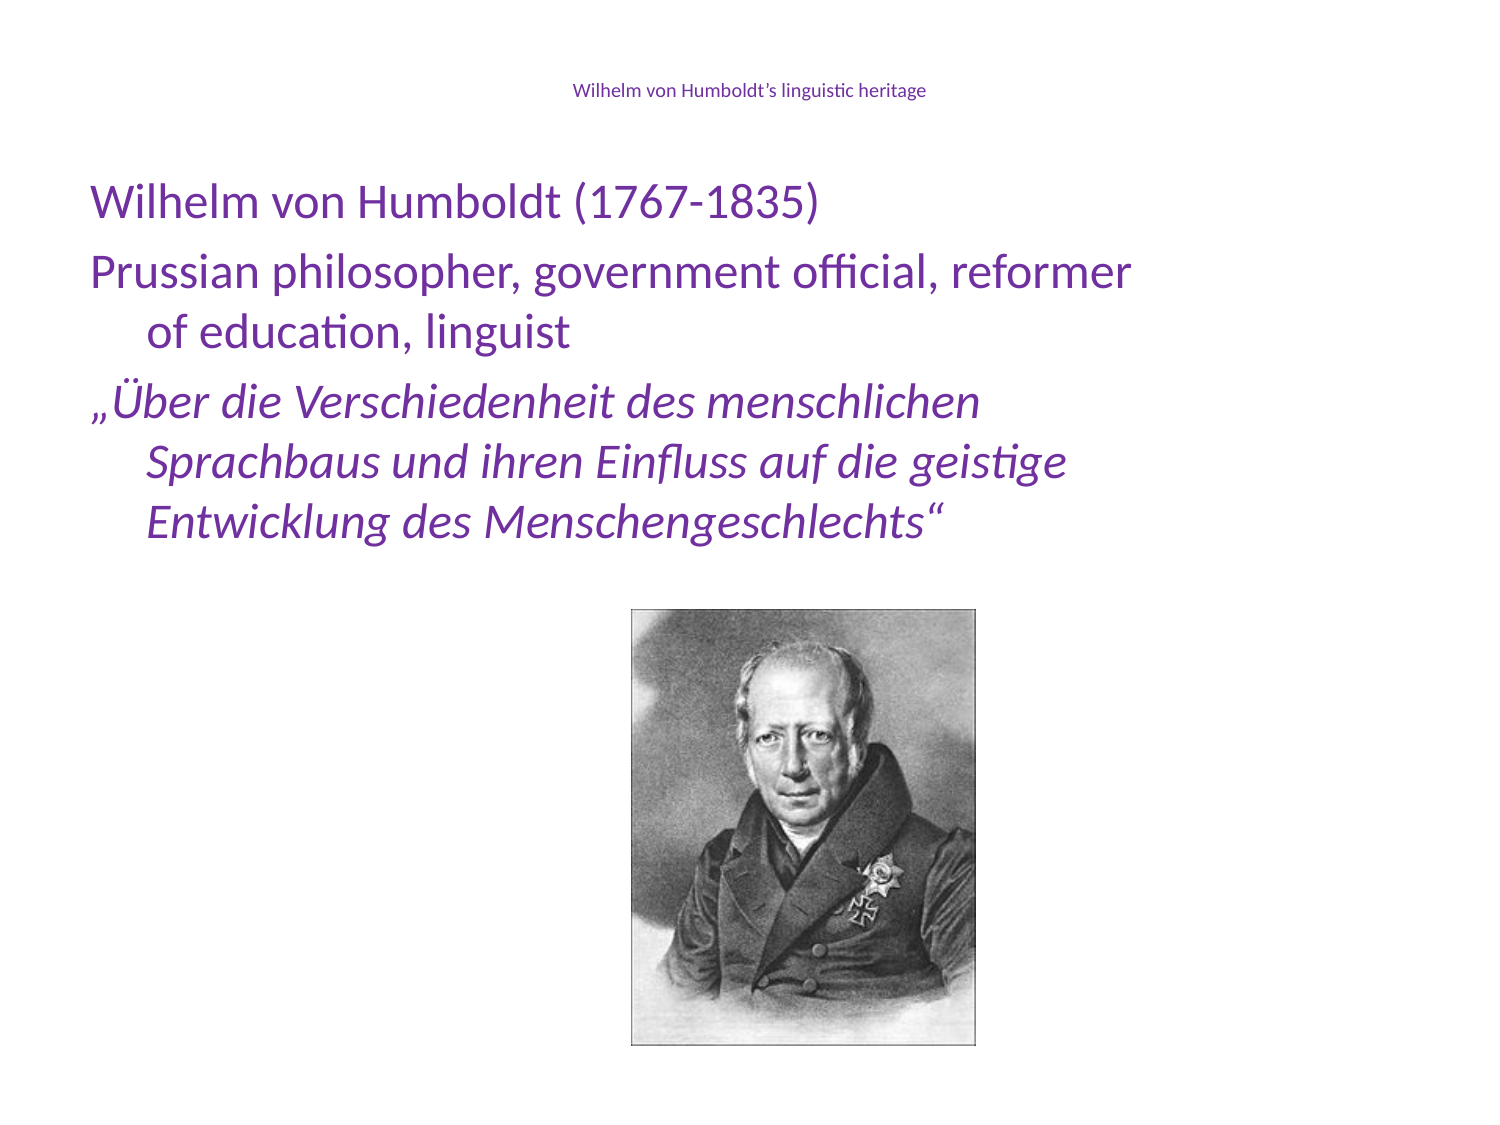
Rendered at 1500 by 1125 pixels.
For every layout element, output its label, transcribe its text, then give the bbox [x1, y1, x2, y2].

list Wilhelm von Humboldt (1767-1835) Prussian philosopher, government official, reformer of education, linguist „Über die Verschiedenheit des menschlichen Sprachbaus und ihren Einfluss auf die geistige Entwicklung des Menschengeschlechts“ [75, 160, 1152, 1005]
title Wilhelm von Humboldt’s linguistic heritage [75, 45, 1425, 149]
picture [631, 609, 976, 1046]
